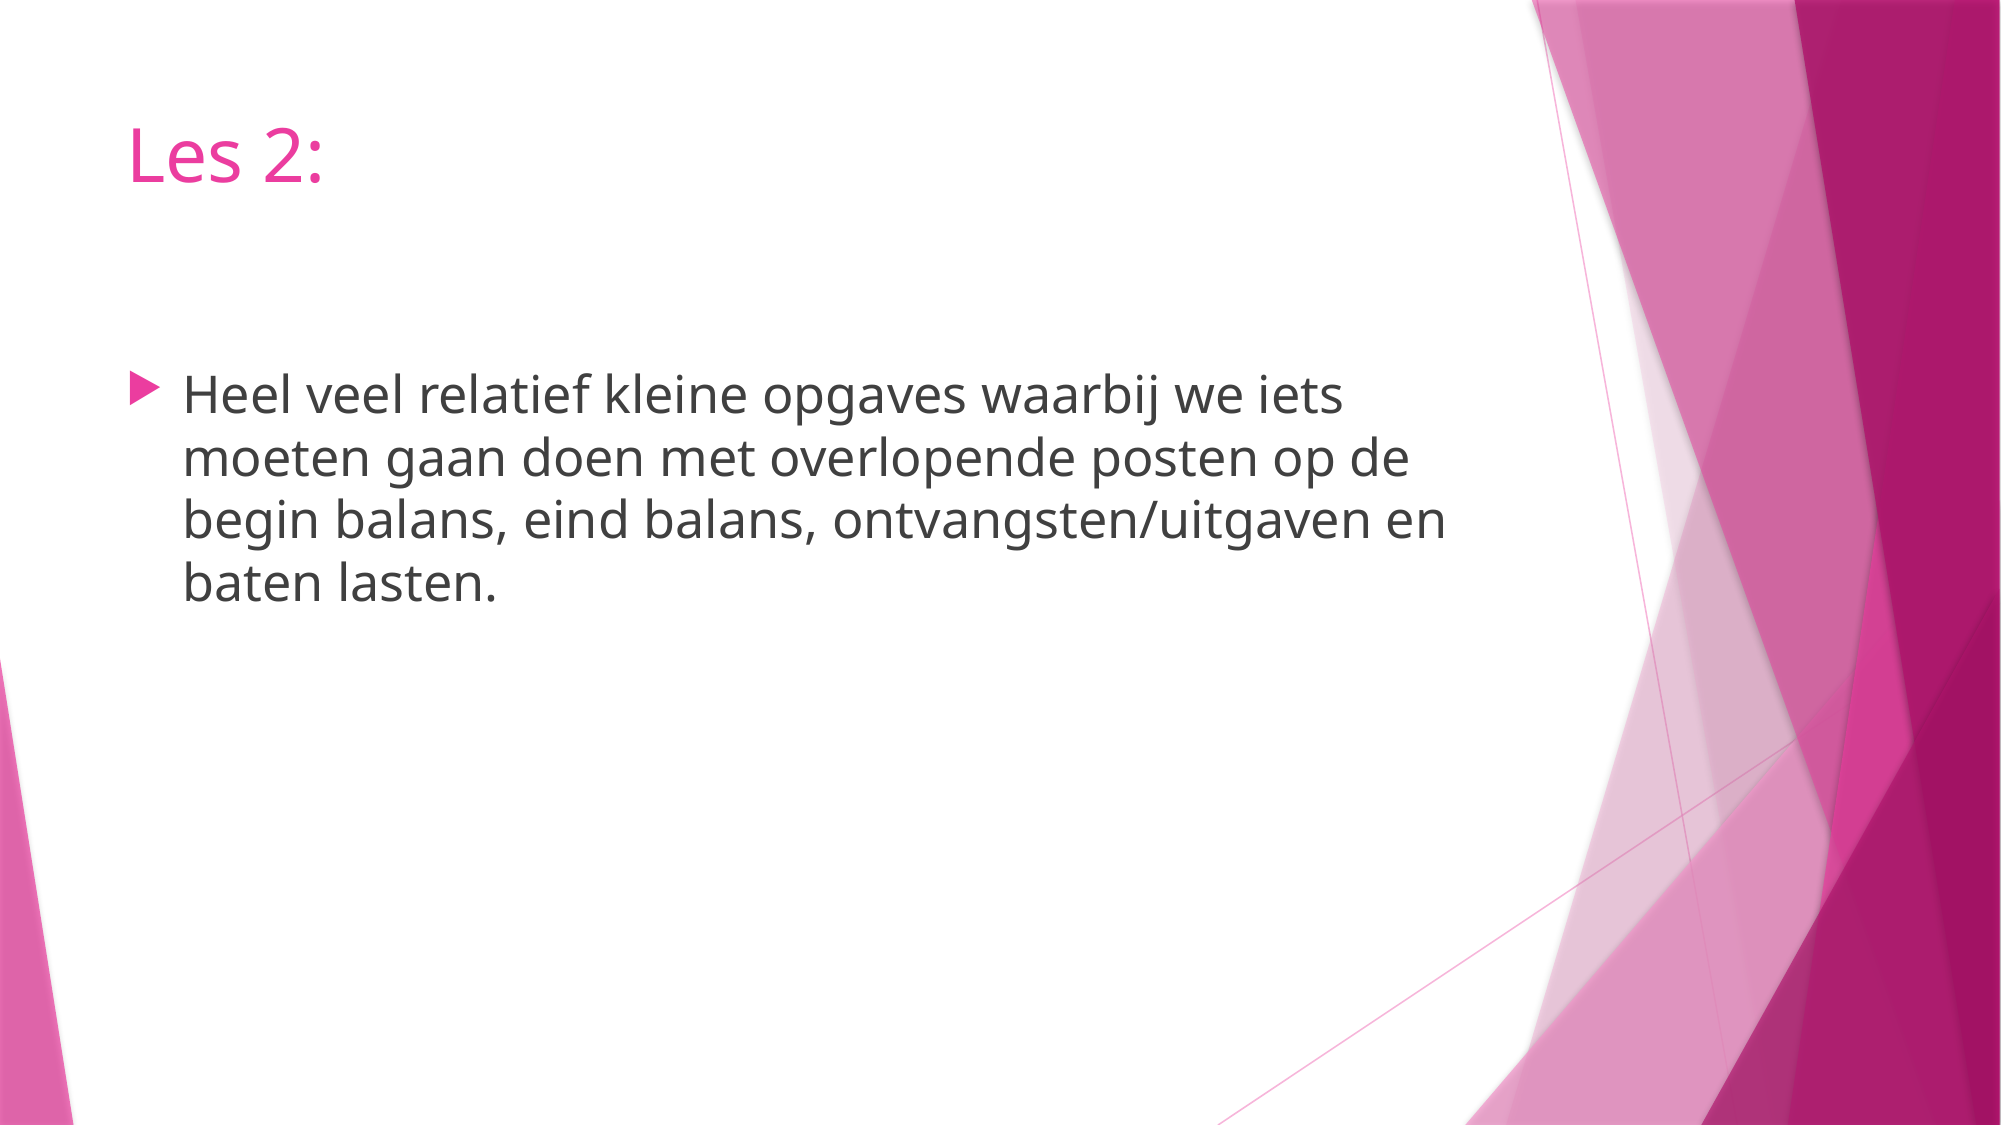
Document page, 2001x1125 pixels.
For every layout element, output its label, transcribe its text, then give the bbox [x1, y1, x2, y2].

title Les 2: [111, 99, 1522, 317]
list Heel veel relatief kleine opgaves waarbij we iets moeten gaan doen met overlopende posten op de begin balans, eind balans, ontvangsten/uitgaven en baten lasten. [111, 354, 1522, 992]
